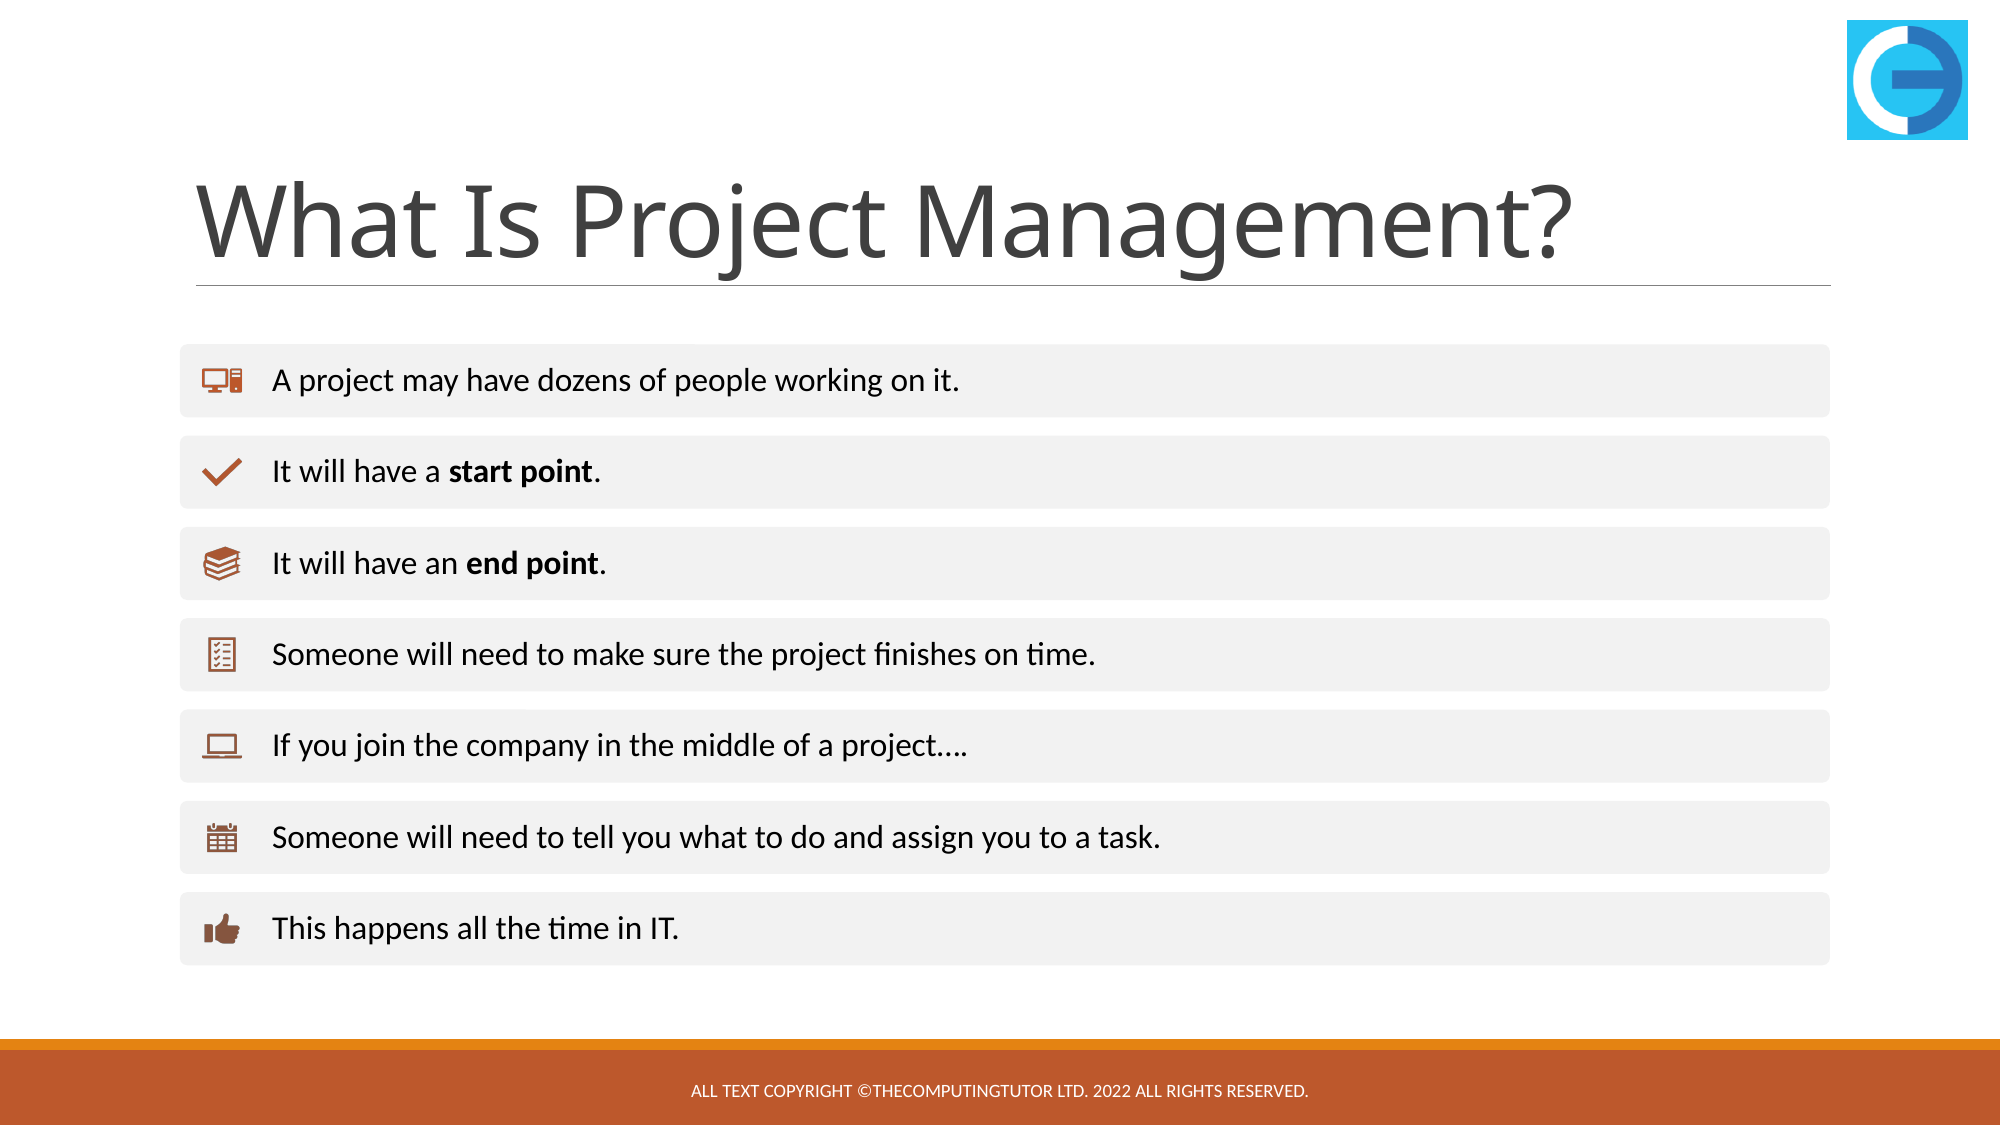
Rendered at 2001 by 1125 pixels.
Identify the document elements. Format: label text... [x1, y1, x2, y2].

footer All text copyright ©TheComputingTutor Ltd. 2022 All rights Reserved. [604, 1059, 1396, 1120]
picture [1847, 20, 1968, 140]
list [179, 343, 1831, 966]
title What Is Project Management? [180, 47, 1830, 285]
